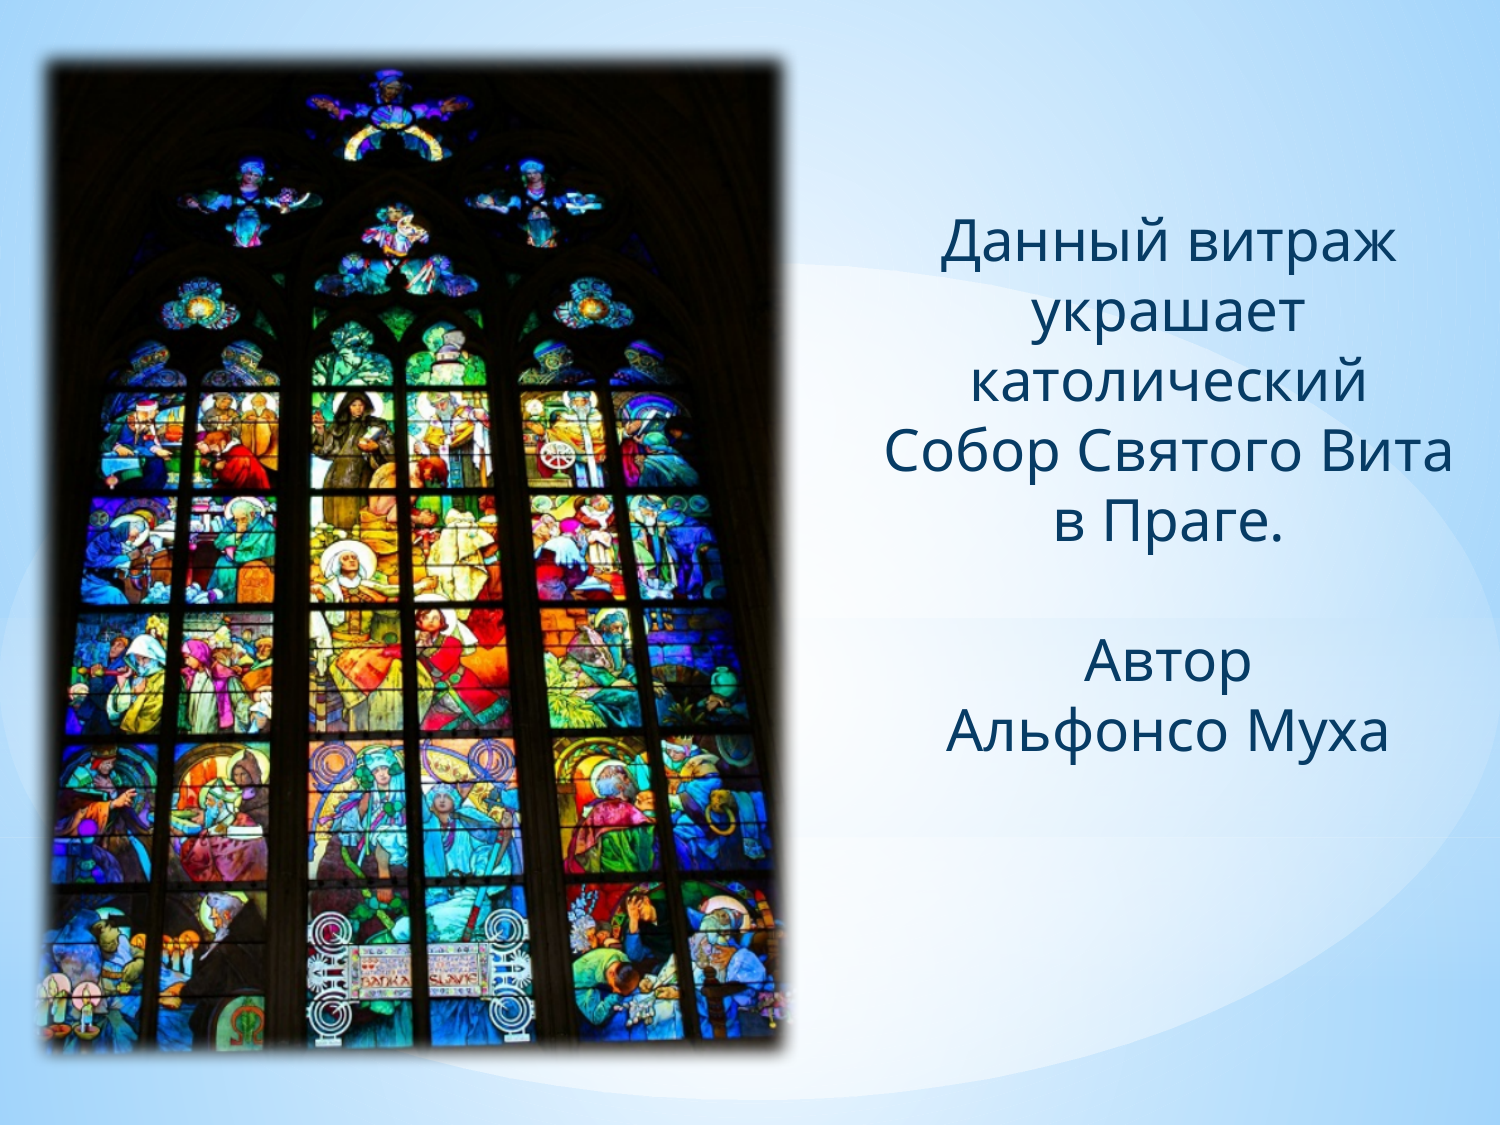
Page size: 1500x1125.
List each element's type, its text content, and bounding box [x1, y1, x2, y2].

text_box Данный витраж украшает католический Собор Святого Вита в Праге. Автор Альфонсо Муха [867, 196, 1471, 771]
picture [28, 42, 802, 1069]
